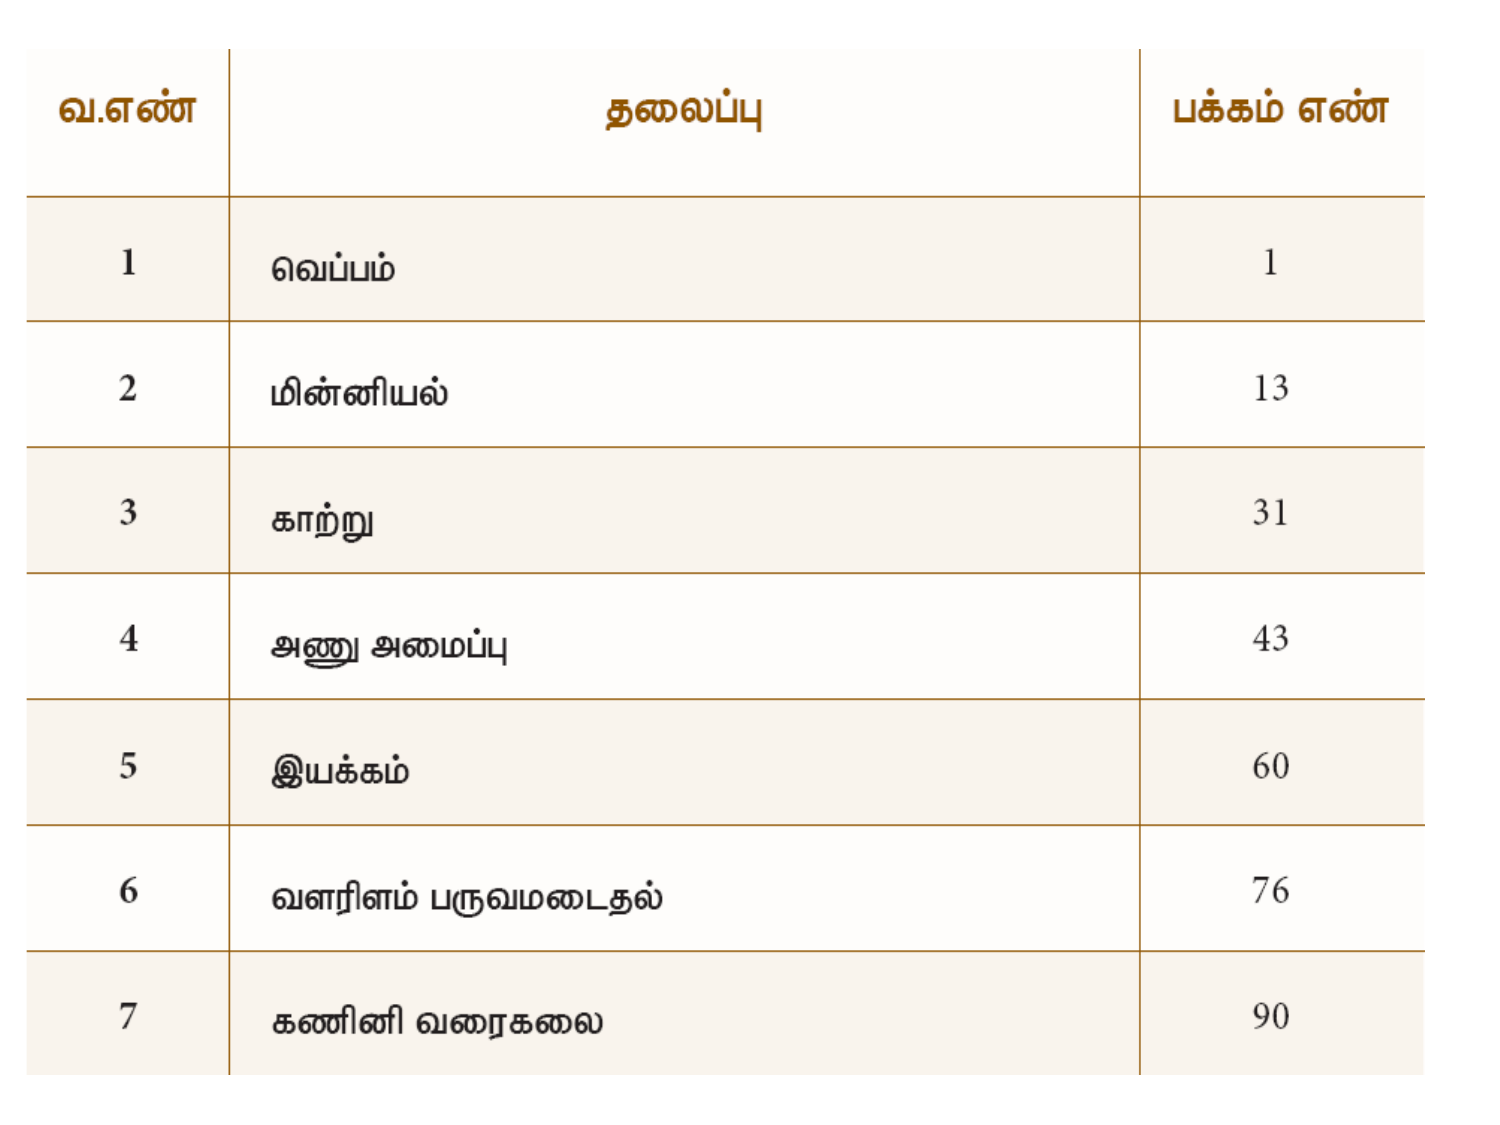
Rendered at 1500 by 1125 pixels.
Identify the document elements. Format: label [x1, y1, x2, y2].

list [24, 49, 1426, 1076]
